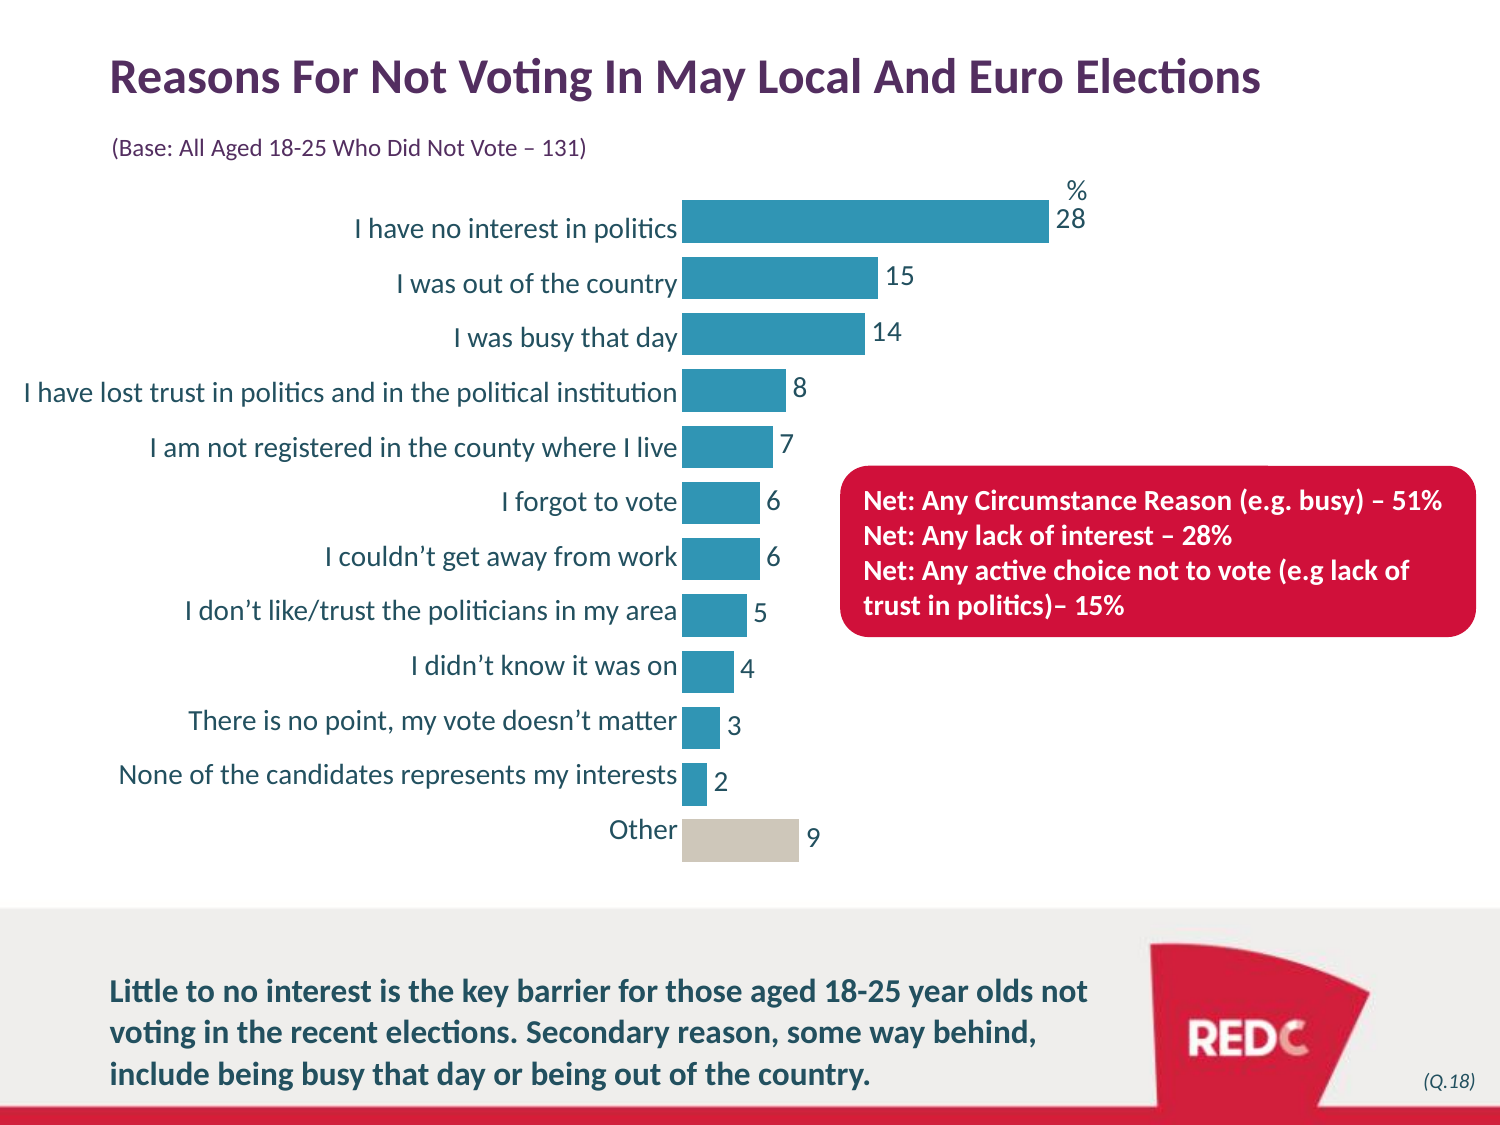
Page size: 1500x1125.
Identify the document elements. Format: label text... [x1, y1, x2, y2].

table_cell I didn’t know it was on [0, 640, 665, 694]
table_cell I couldn’t get away from work [0, 531, 665, 585]
list Little to no interest is the key barrier for those aged 18-25 year olds not voting in the recent elections. Secondary reason, some way behind, include being busy that day or being out of the country. [94, 959, 1158, 1093]
table_cell I have lost trust in politics and in the political institution [0, 367, 665, 421]
table_cell I don’t like/trust the politicians in my area [0, 585, 665, 640]
chart [670, 179, 1219, 884]
table_header I have no interest in politics [0, 203, 665, 257]
table_cell I was out of the country [0, 257, 665, 312]
list (Base: All Aged 18-25 Who Did Not Vote – 131) [96, 112, 1005, 182]
picture [0, 0, 1500, 1125]
text_box % [1066, 171, 1088, 177]
title Reasons For Not Voting In May Local And Euro Elections [94, 52, 1476, 111]
text_box (Q.18) [1422, 1067, 1476, 1093]
table_cell I was busy that day [0, 312, 665, 367]
table_cell There is no point, my vote doesn’t matter [0, 694, 665, 749]
table_cell I am not registered in the county where I live [0, 421, 665, 476]
table_cell Other [0, 804, 665, 858]
table_cell I forgot to vote [0, 476, 665, 531]
text_box Net: Any Circumstance Reason (e.g. busy) – 51% Net: Any lack of interest – 28% Net: Any active choice not to vote (e.g lack of trust in politics)– 15% [1221, 465, 1477, 638]
table_cell None of the candidates represents my interests [0, 749, 665, 804]
